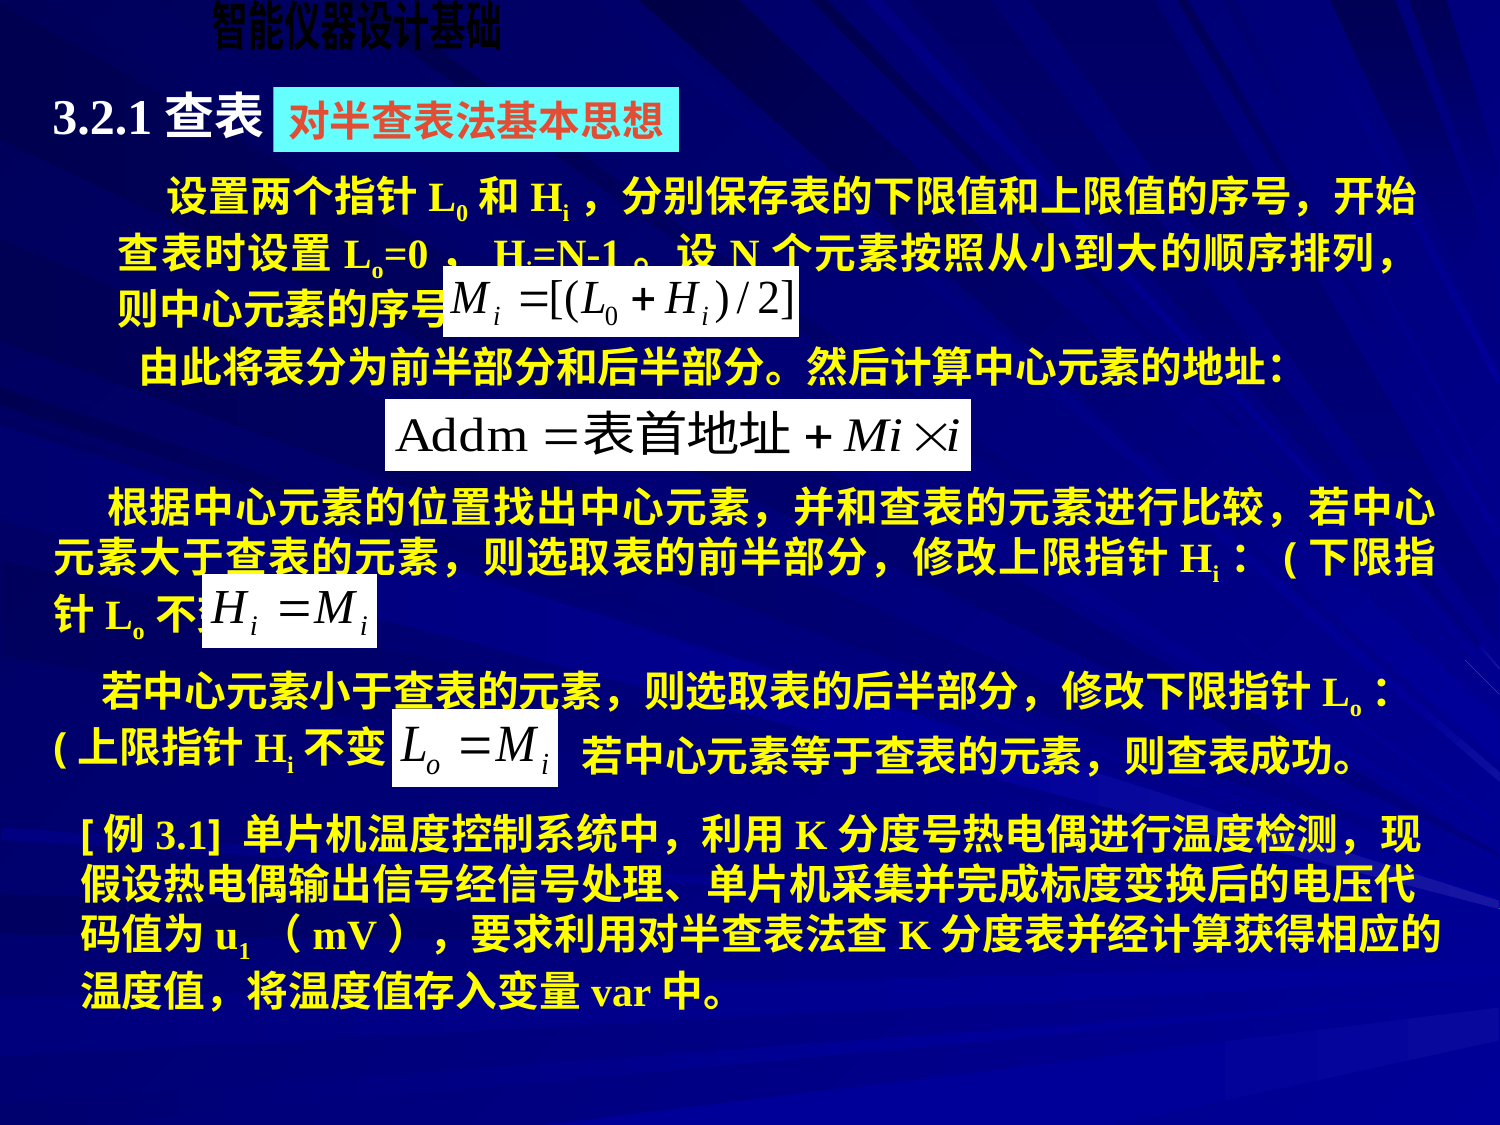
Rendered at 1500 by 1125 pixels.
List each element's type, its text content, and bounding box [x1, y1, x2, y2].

text_box 3.2.1查表 [37, 76, 282, 152]
text_box 若中心元素等于查表的元素，则查表成功。 [566, 721, 1387, 800]
text_box 由此将表分为前半部分和后半部分。然后计算中心元素的地址： [123, 333, 1412, 399]
text_box 根据中心元素的位置找出中心元素，并和查表的元素进行比较，若中心元素大于查表的元素，则选取表的前半部分，修改上限指针Hi：(下限指针Lo不变) [38, 473, 1451, 652]
text_box 若中心元素小于查表的元素，则选取表的后半部分，修改下限指针Lo：(上限指针Hi不变) [38, 657, 1433, 786]
text_box 对半查表法基本思想 [282, 87, 679, 152]
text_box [384, 398, 972, 472]
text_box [391, 708, 559, 788]
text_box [201, 574, 378, 648]
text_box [442, 265, 800, 338]
text_box [例3.1] 单片机温度控制系统中，利用K分度号热电偶进行温度检测，现假设热电偶输出信号经信号处理、单片机采集并完成标度变换后的电压代码值为u1（mV），要求利用对半查表法查K分度表并经计算获得相应的温度值，将温度值存入变量var中。 [65, 800, 1470, 1022]
text_box 设置两个指针L0和Hi，分别保存表的下限值和上限值的序号，开始查表时设置Lo=0，Hi=N-1。设N个元素按照从小到大的顺序排列，则中心元素的序号为： [103, 162, 1433, 341]
